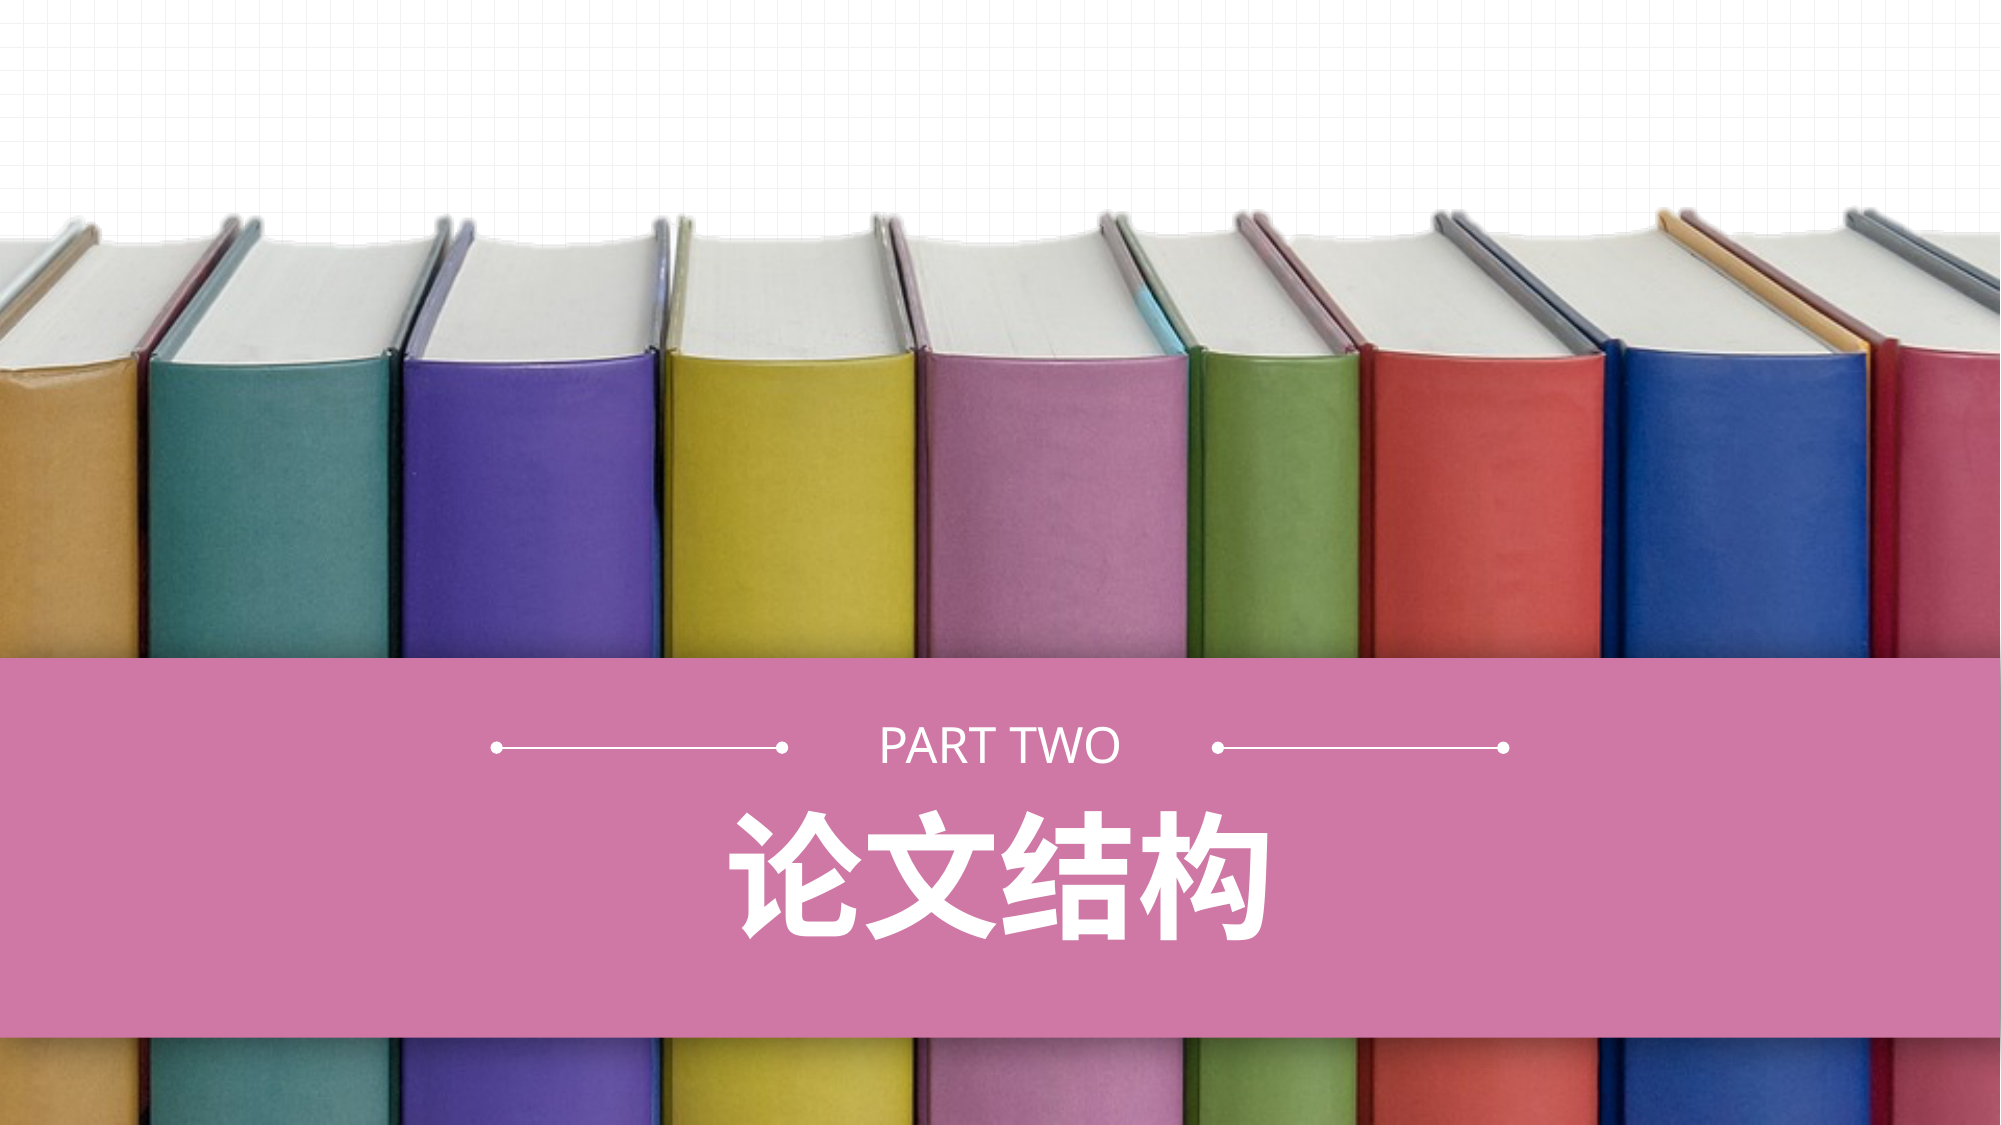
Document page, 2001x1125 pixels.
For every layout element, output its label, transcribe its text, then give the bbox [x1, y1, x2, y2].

picture [0, 1038, 2000, 1125]
list PART TWO [782, 711, 1218, 784]
list 论文结构 [362, 784, 1638, 985]
picture [0, 27, 2000, 658]
